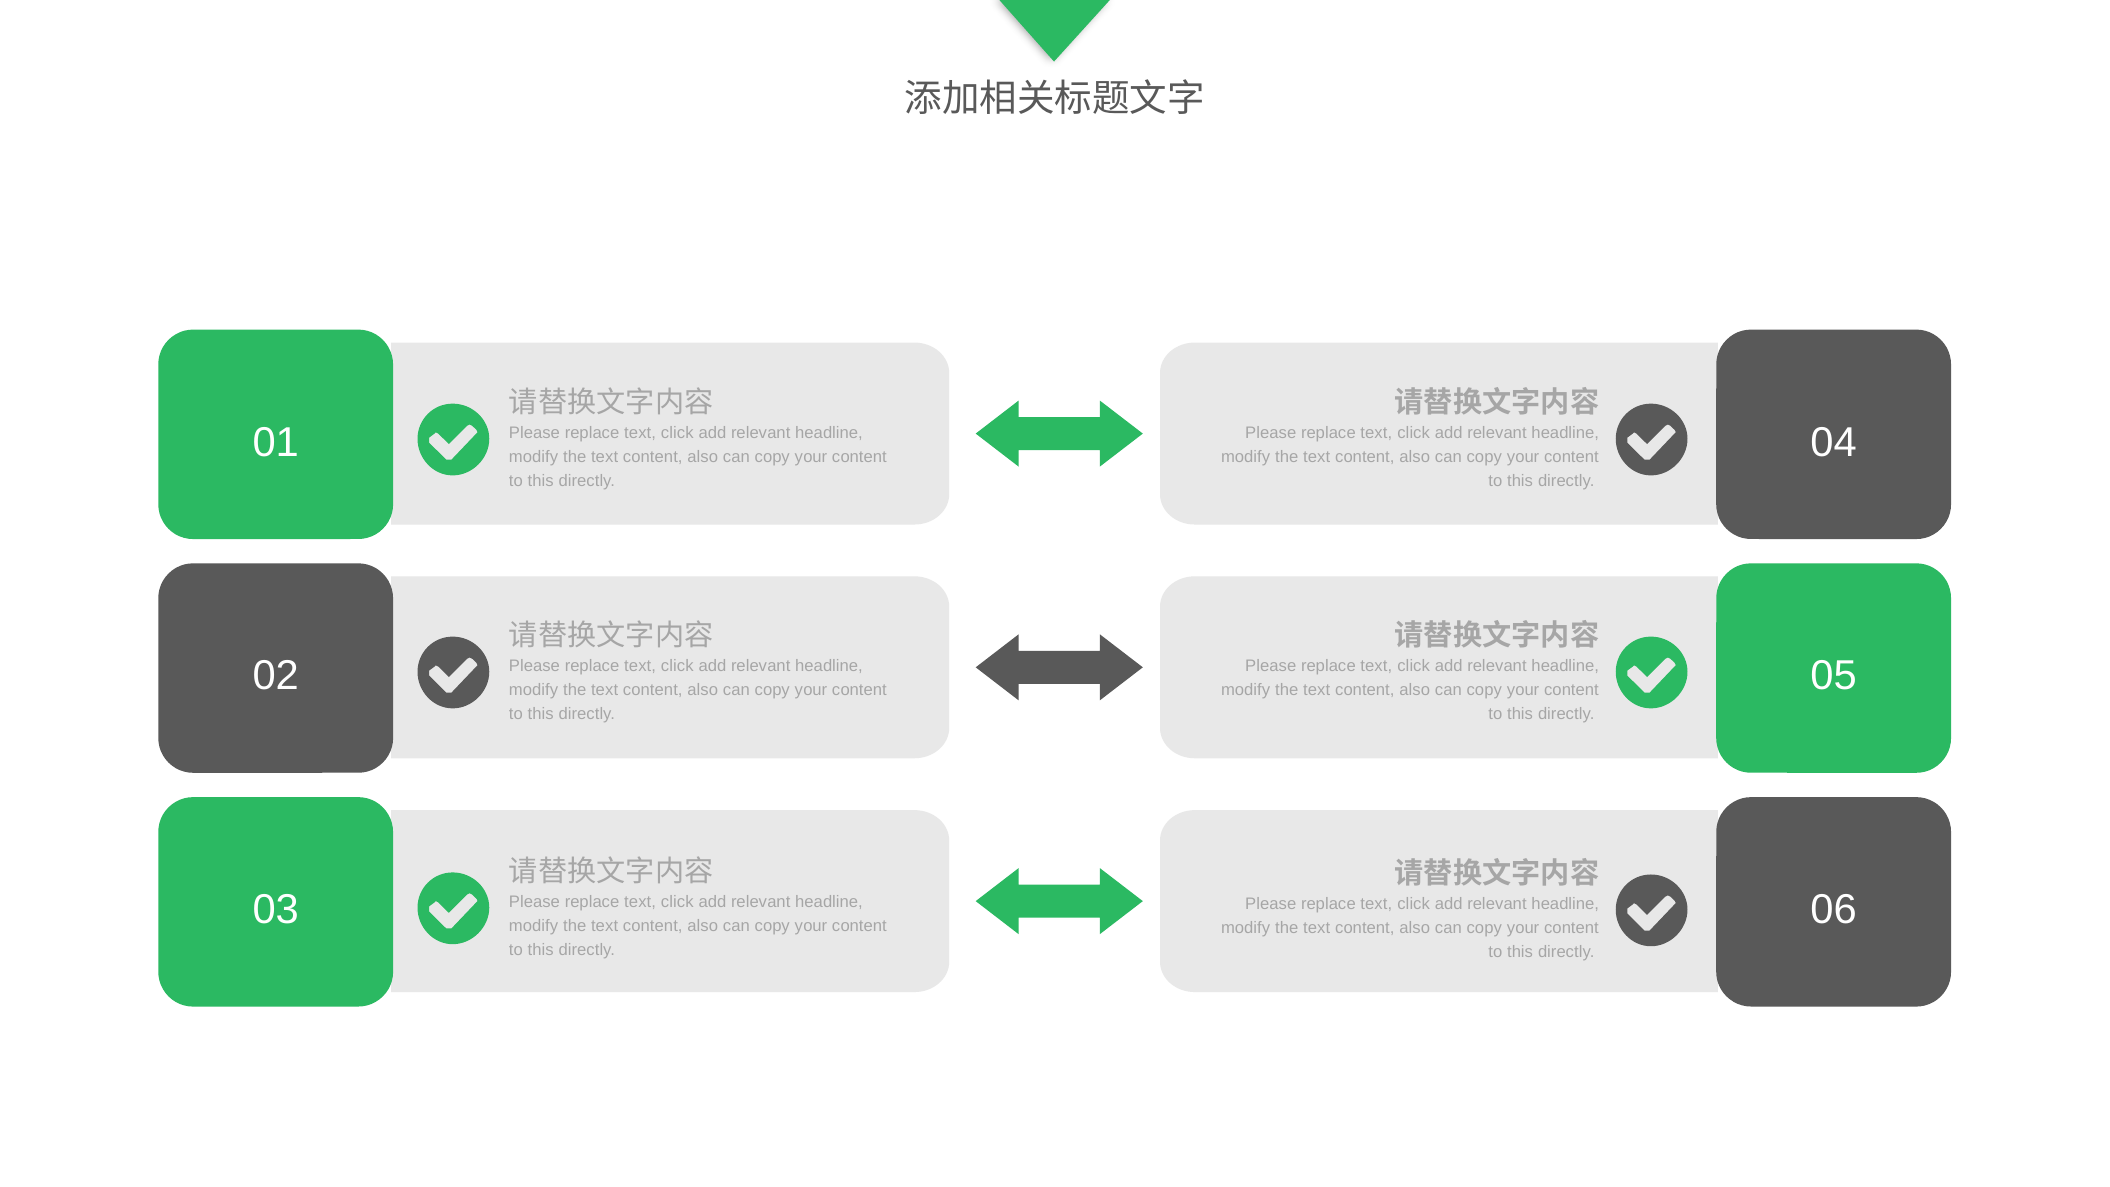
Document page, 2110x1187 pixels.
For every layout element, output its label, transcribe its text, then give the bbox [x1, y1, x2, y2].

text_box 01 [157, 328, 395, 541]
text_box [974, 865, 1145, 937]
text_box [390, 341, 951, 526]
text_box [974, 398, 1145, 469]
text_box 请替换文字内容 Please replace text, click add relevant headline, modify the text content, also can copy your content to this directly. [1211, 376, 1600, 490]
text_box 请替换文字内容 Please replace text, click add relevant headline, modify the text content, also can copy your content to this directly. [1211, 847, 1600, 961]
text_box [974, 632, 1145, 703]
text_box 04 [1715, 328, 1953, 541]
text_box 03 [157, 796, 395, 1008]
text_box [390, 809, 951, 994]
text_box 请替换文字内容 Please replace text, click add relevant headline, modify the text content, also can copy your content to this directly. [508, 844, 897, 959]
text_box [1158, 809, 1720, 994]
text_box 请替换文字内容 Please replace text, click add relevant headline, modify the text content, also can copy your content to this directly. [1211, 609, 1600, 723]
text_box [1615, 874, 1688, 947]
text_box [417, 403, 490, 476]
text_box 02 [157, 562, 395, 774]
text_box [1158, 575, 1720, 760]
text_box 06 [1715, 796, 1953, 1008]
text_box 请替换文字内容 Please replace text, click add relevant headline, modify the text content, also can copy your content to this directly. [508, 609, 897, 723]
text_box [1615, 403, 1688, 476]
text_box [390, 575, 951, 760]
text_box [997, 0, 1112, 64]
text_box 05 [1715, 562, 1953, 774]
text_box [417, 872, 490, 945]
text_box 添加相关标题文字 [871, 67, 1238, 125]
text_box 请替换文字内容 Please replace text, click add relevant headline, modify the text content, also can copy your content to this directly. [508, 376, 897, 490]
text_box [417, 636, 490, 709]
text_box [1158, 341, 1720, 526]
text_box [1615, 636, 1688, 709]
